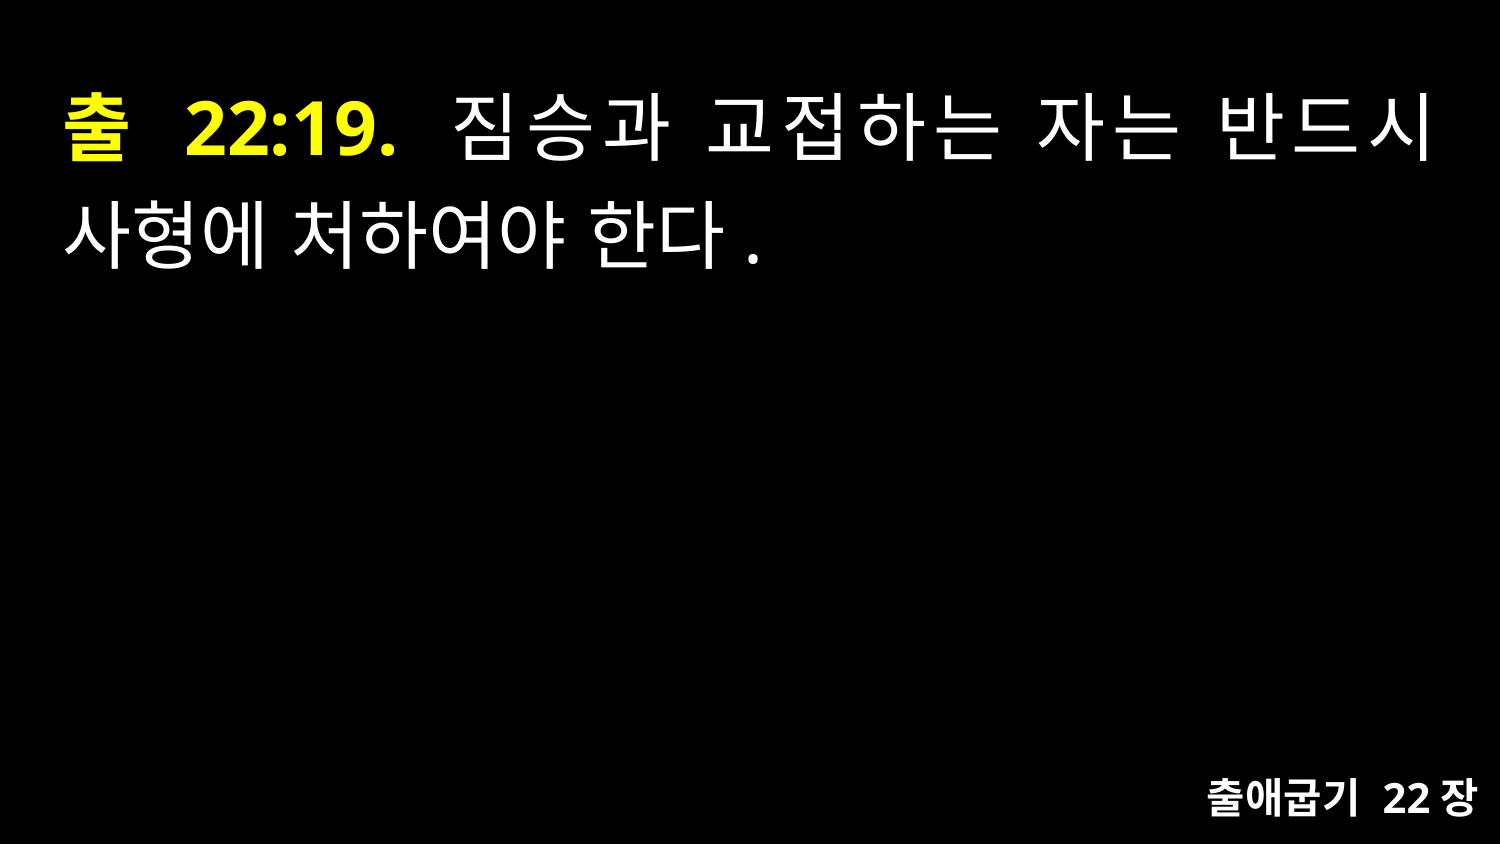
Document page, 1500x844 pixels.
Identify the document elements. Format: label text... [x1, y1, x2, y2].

subtitle 출애굽기 22장 [916, 770, 1500, 844]
title 출 22:19. 짐승과 교접하는 자는 반드시 사형에 처하여야 한다. [0, 0, 1500, 844]
